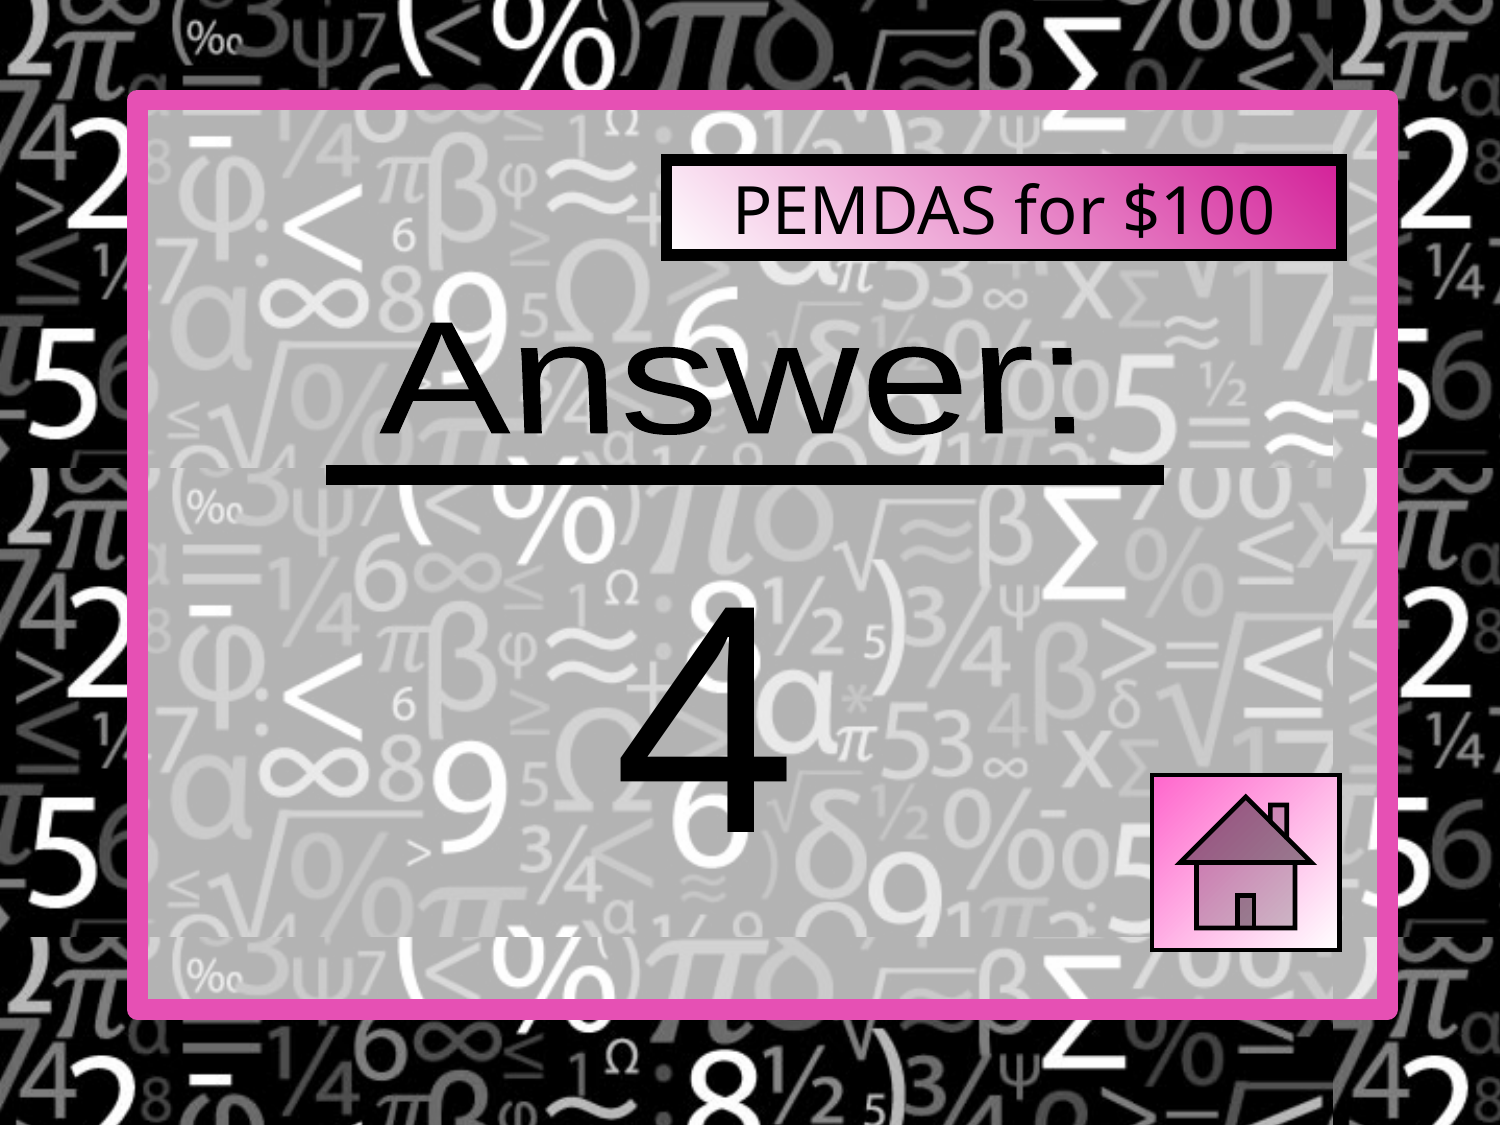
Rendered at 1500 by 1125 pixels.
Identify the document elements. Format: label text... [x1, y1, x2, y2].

text_box 4 [600, 512, 850, 903]
text_box [135, 98, 1390, 1012]
text_box [1152, 774, 1340, 950]
text_box PEMDAS for $100 [666, 160, 1342, 255]
picture [0, 0, 1500, 1125]
